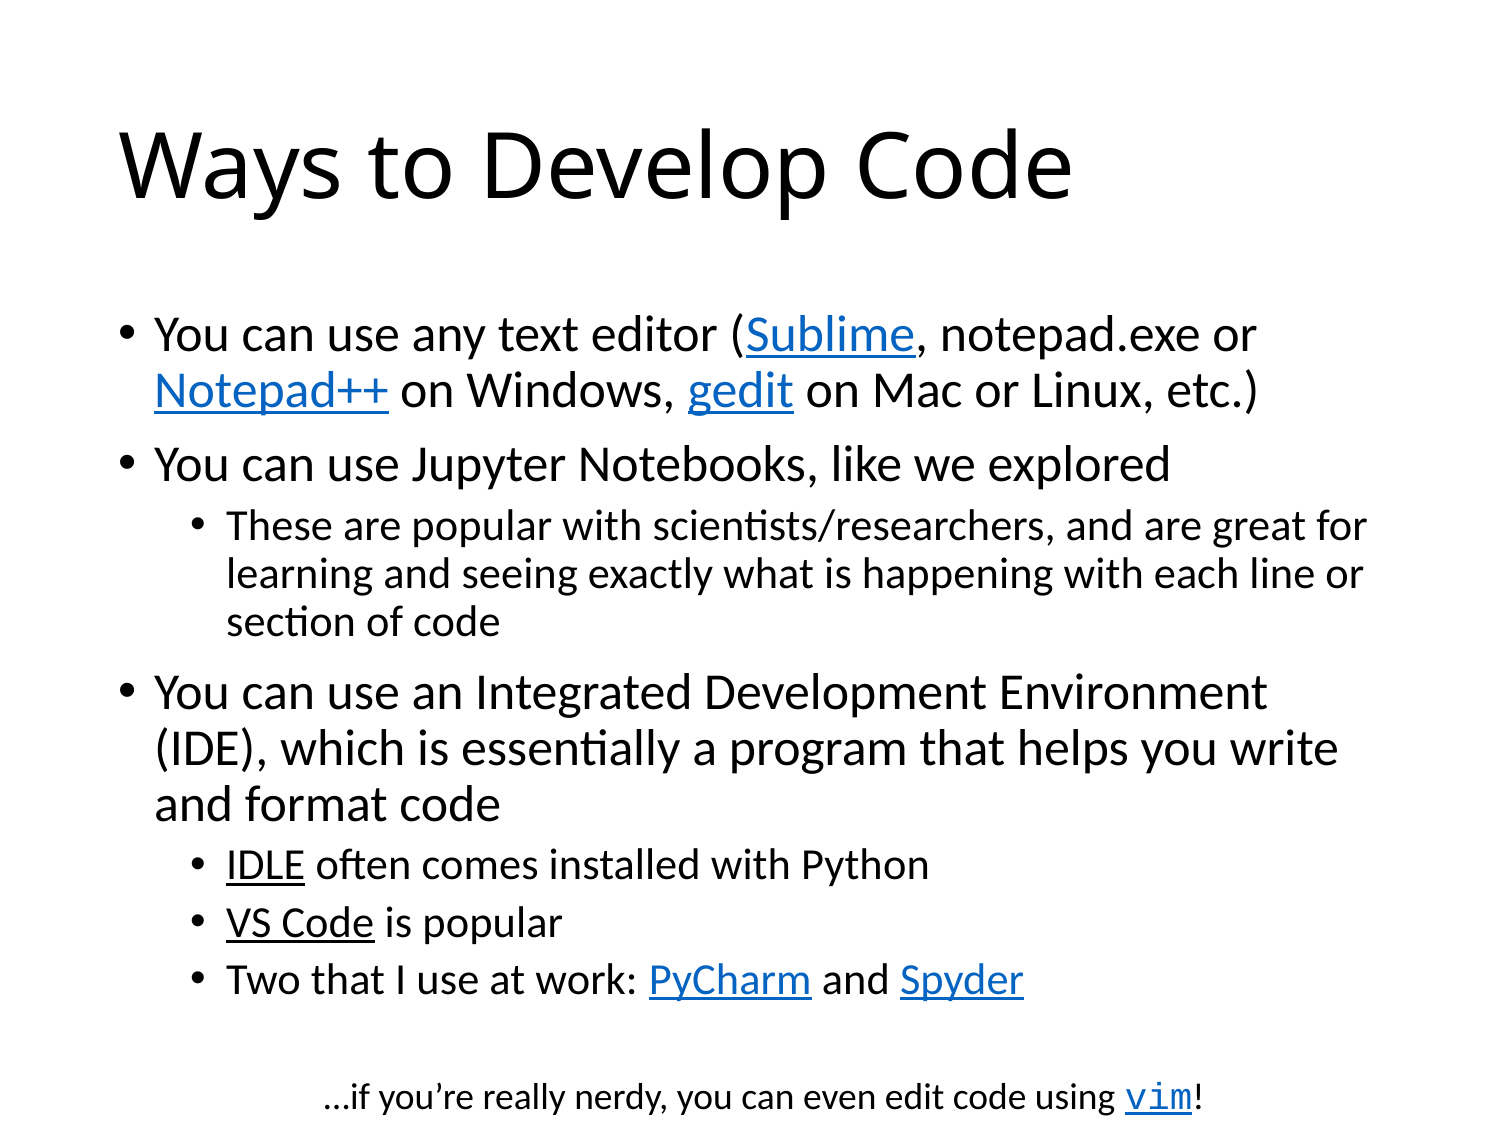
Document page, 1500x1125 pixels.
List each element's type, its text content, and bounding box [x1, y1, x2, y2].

list You can use any text editor (Sublime, notepad.exe or Notepad++ on Windows, gedit on Mac or Linux, etc.) You can use Jupyter Notebooks, like we explored These are popular with scientists/researchers, and are great for learning and seeing exactly what is happening with each line or section of code You can use an Integrated Development Environment (IDE), which is essentially a program that helps you write and format code IDLE often comes installed with Python VS Code is popular Two that I use at work: PyCharm and Spyder [103, 299, 1397, 1014]
title Ways to Develop Code [103, 59, 1397, 278]
text_box …if you’re really nerdy, you can even edit code using vim! [309, 1064, 1228, 1125]
